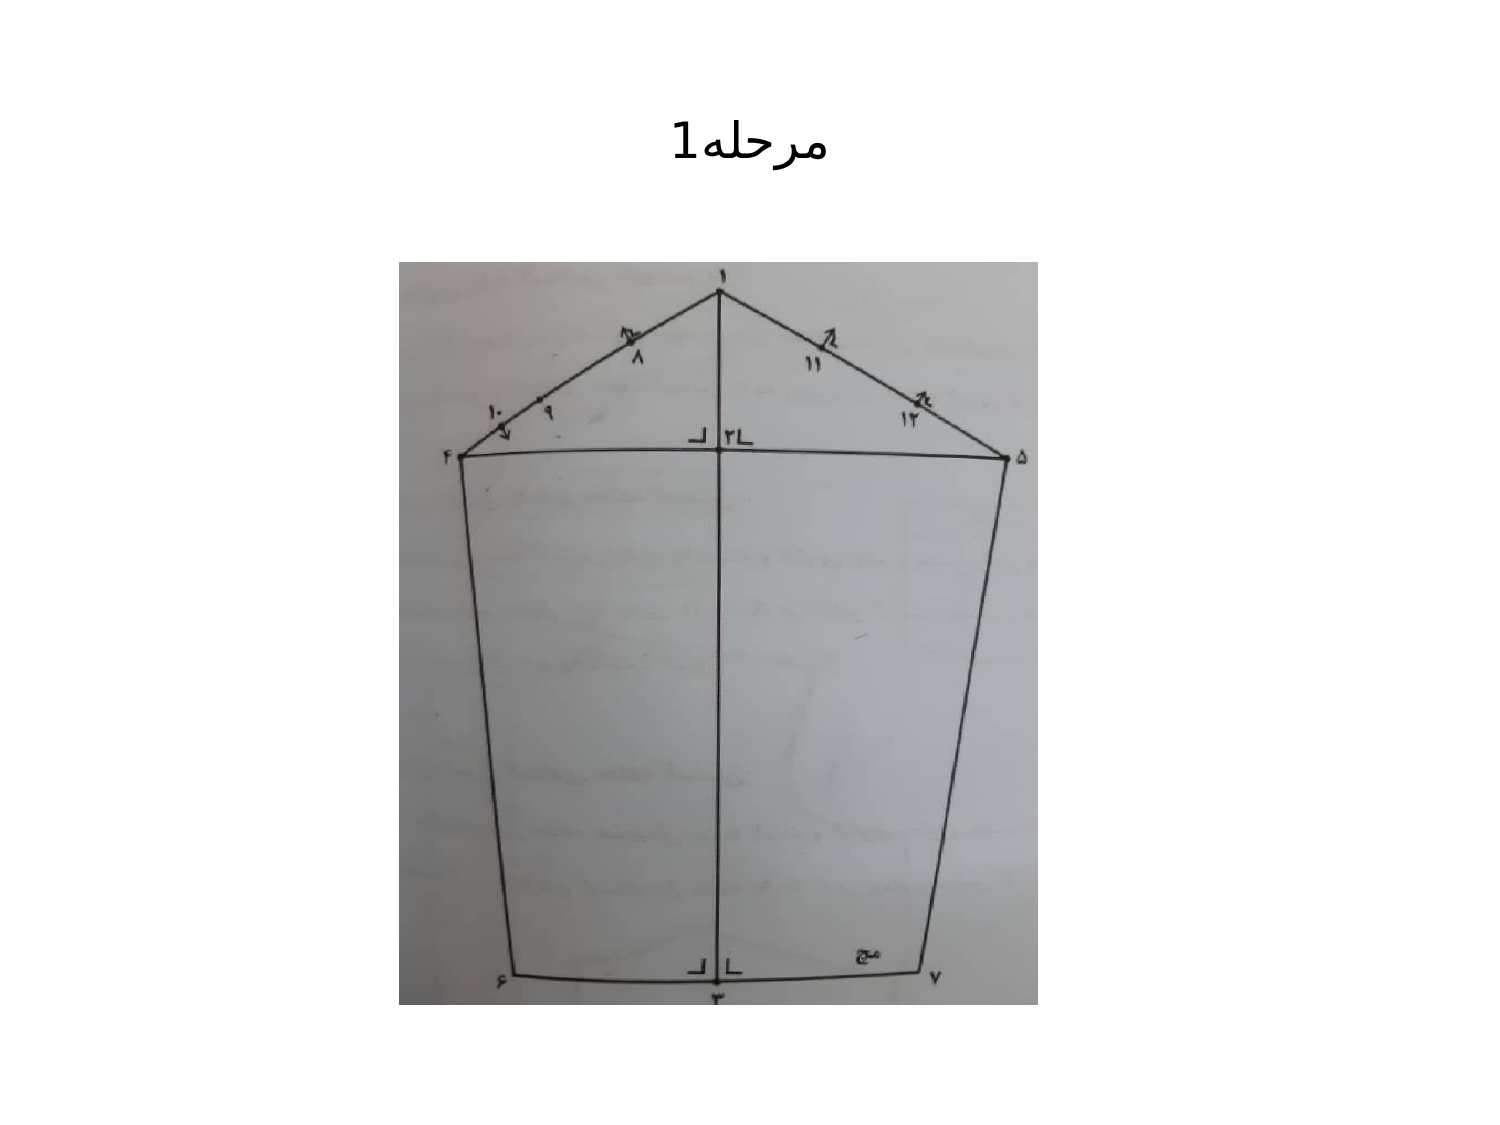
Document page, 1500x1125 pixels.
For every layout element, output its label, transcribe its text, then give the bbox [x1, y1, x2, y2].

title مرحله1 [75, 45, 1425, 233]
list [399, 262, 1038, 1006]
